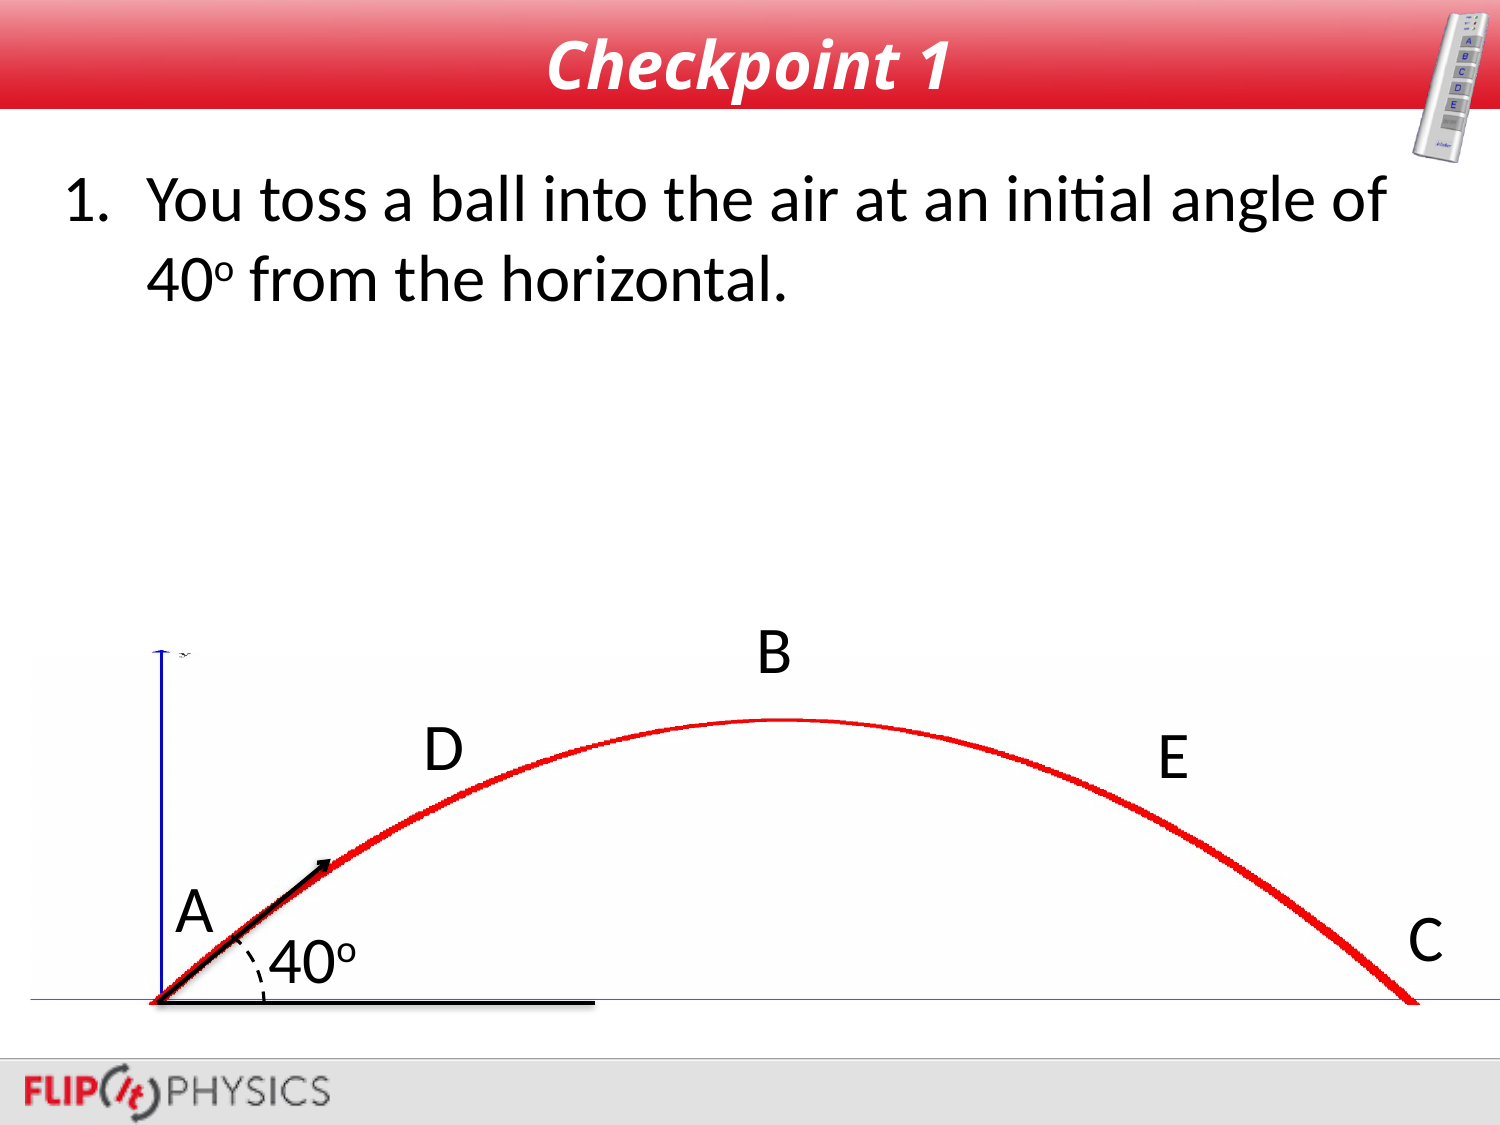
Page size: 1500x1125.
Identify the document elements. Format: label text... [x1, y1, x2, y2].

title Checkpoint 1 [75, 15, 1425, 91]
list You toss a ball into the air at an initial angle of 40o from the horizontal. [47, 147, 1450, 650]
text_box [156, 858, 331, 1002]
picture [0, 1058, 1500, 1125]
picture [29, 650, 1500, 1006]
picture [0, 0, 1500, 163]
text_box B [741, 599, 808, 650]
